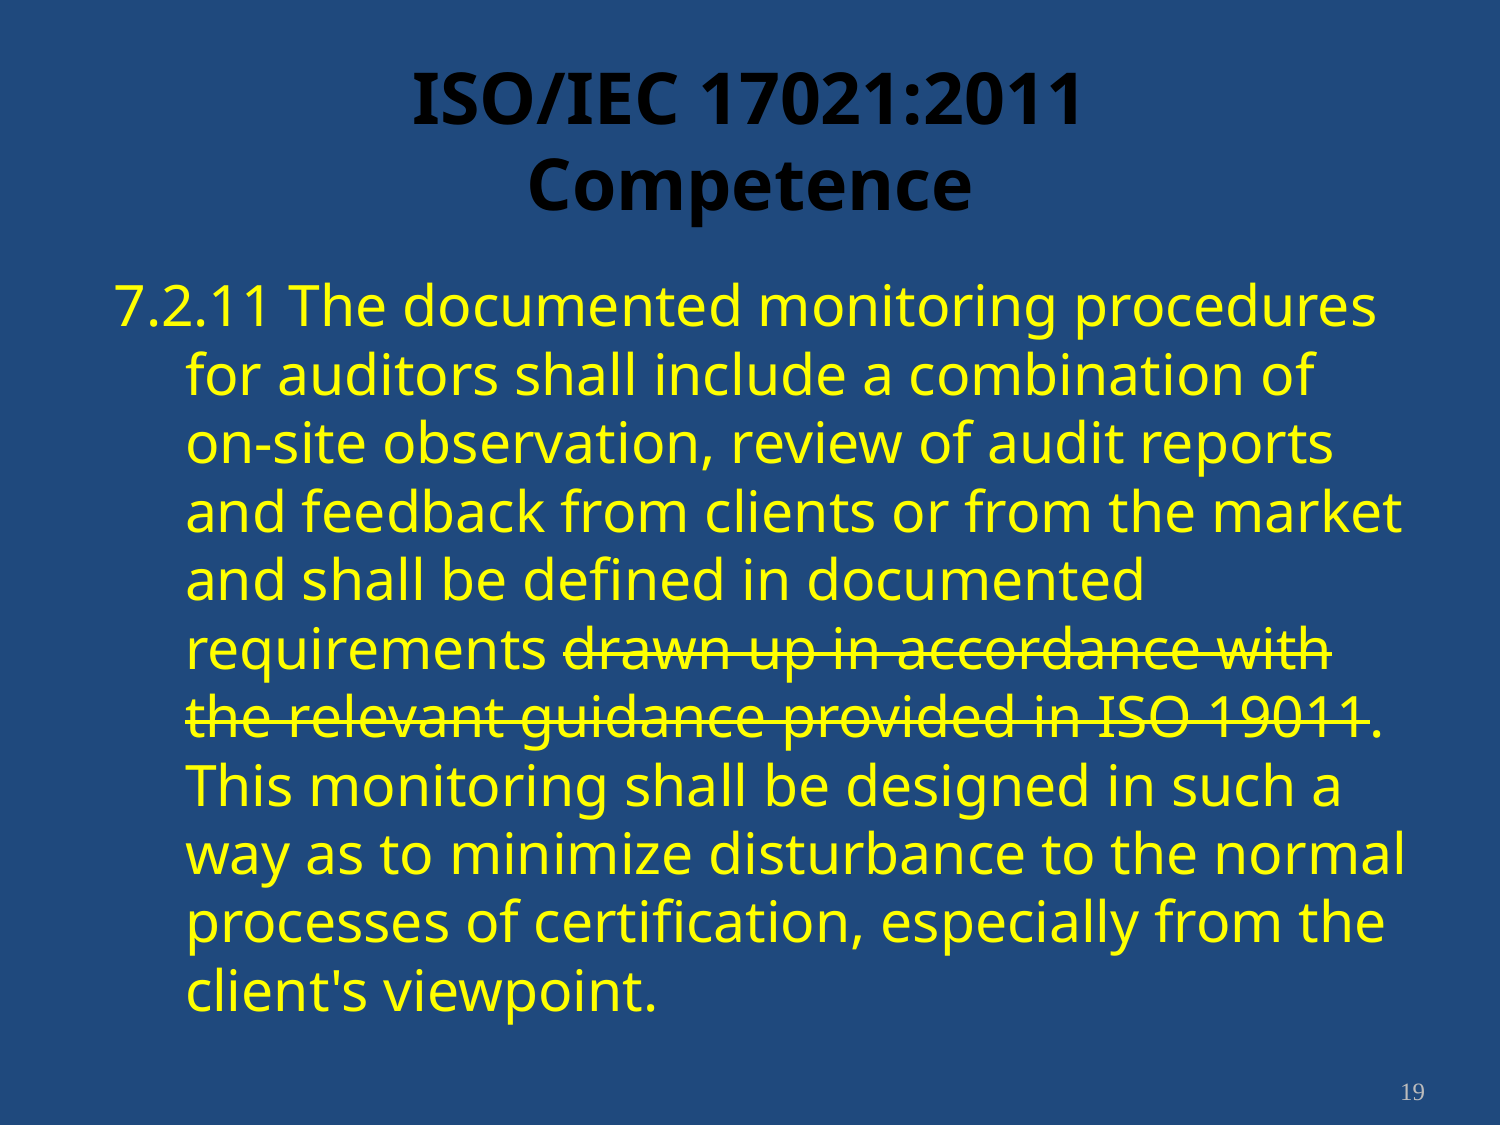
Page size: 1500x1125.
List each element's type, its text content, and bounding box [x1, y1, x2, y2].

list 7.2.11 The documented monitoring procedures for auditors shall include a combination of on-site observation, review of audit reports and feedback from clients or from the market and shall be defined in documented requirements drawn up in accordance with the relevant guidance provided in ISO 19011. This monitoring shall be designed in such a way as to minimize disturbance to the normal processes of certification, especially from the client's viewpoint. [75, 262, 1425, 1035]
title ISO/IEC 17021:2011 Competence [75, 45, 1425, 233]
slide_number 19 [1299, 1052, 1425, 1113]
